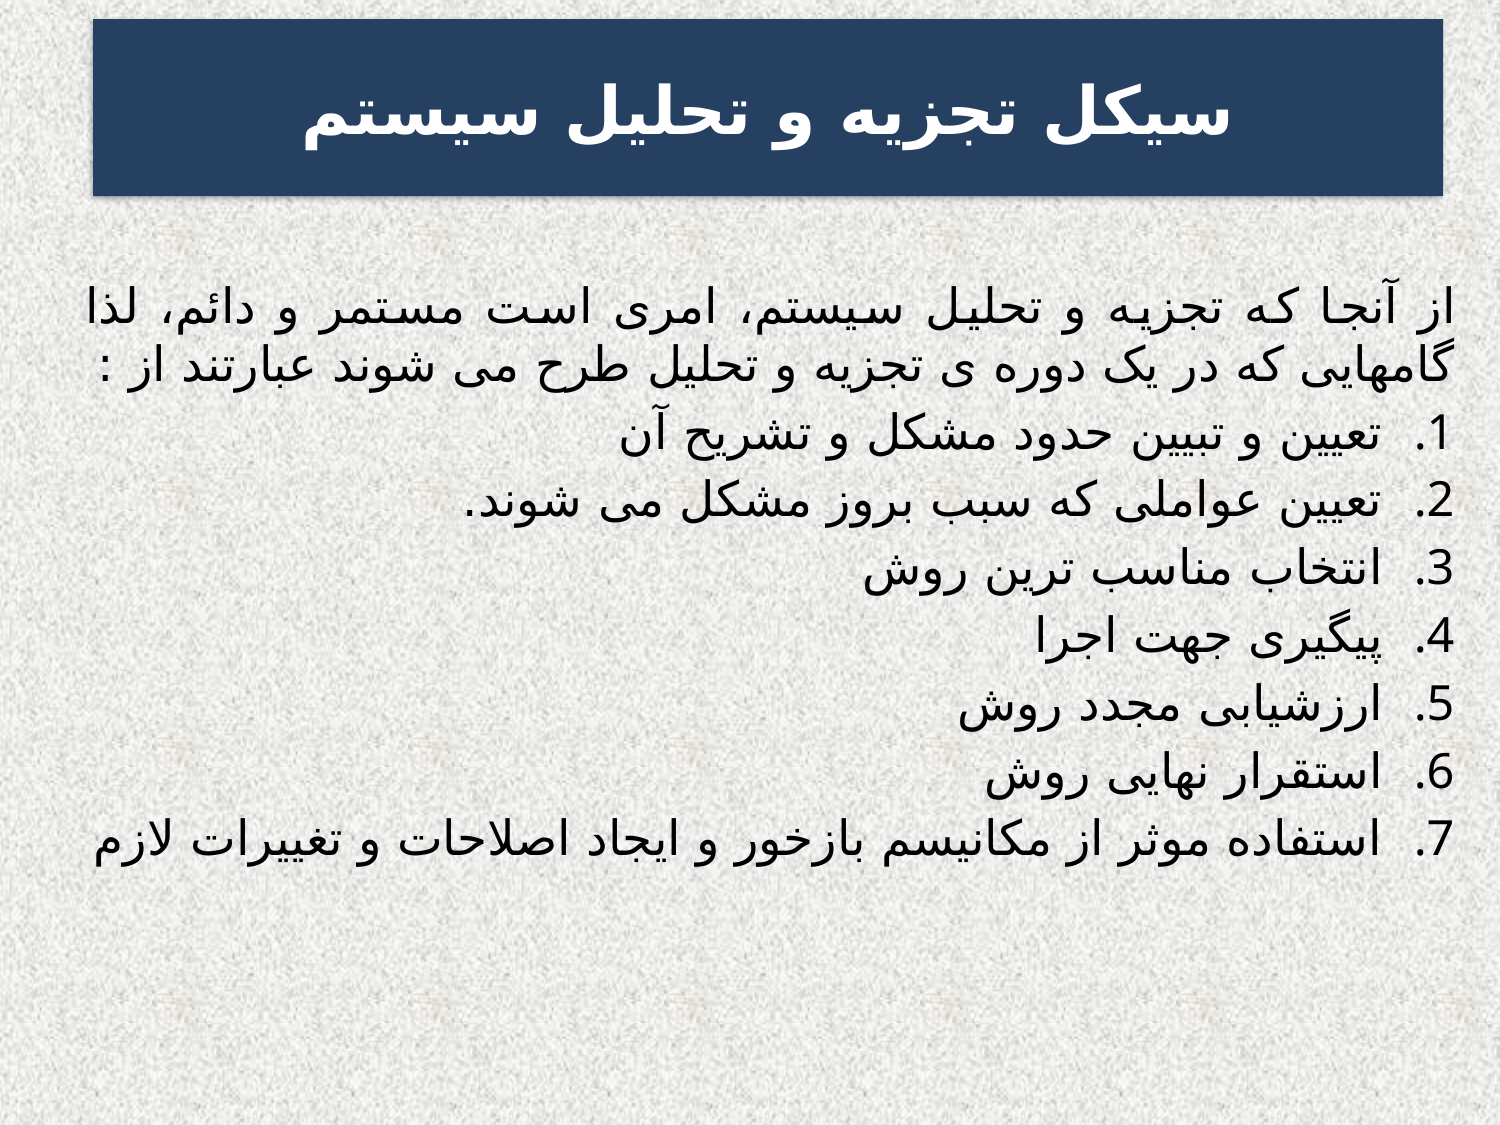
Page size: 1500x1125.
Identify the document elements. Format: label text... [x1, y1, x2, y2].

list از آنجا که تجزیه و تحلیل سیستم، امری است مستمر و دائم، لذا گامهایی که در یک دوره ی تجزیه و تحلیل طرح می شوند عبارتند از : تعیین و تبیین حدود مشکل و تشریح آن تعیین عواملی که سبب بروز مشکل می شوند. انتخاب مناسب ترین روش پیگیری جهت اجرا ارزشیابی مجدد روش استقرار نهایی روش استفاده موثر از مکانیسم بازخور و ایجاد اصلاحات و تغییرات لازم [65, 267, 1471, 976]
text_box سیکل تجزیه و تحلیل سیستم [93, 19, 1444, 197]
picture [0, 0, 1500, 1125]
